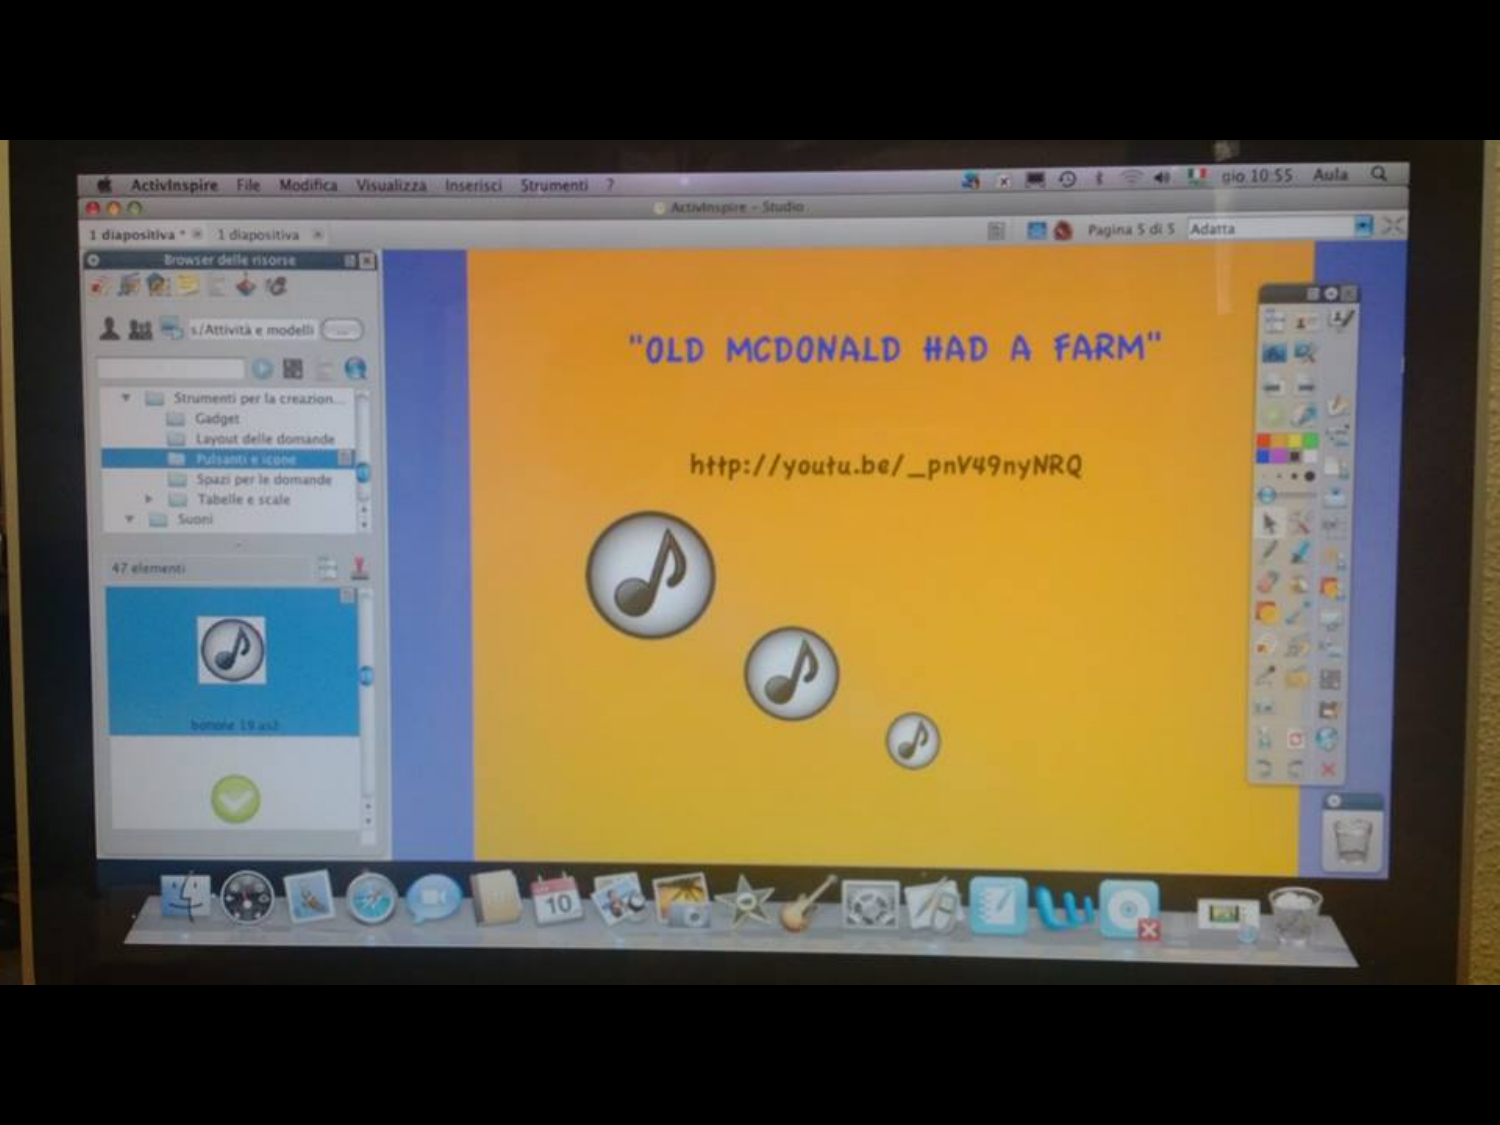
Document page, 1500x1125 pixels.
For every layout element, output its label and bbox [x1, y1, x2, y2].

picture [0, 140, 1500, 985]
